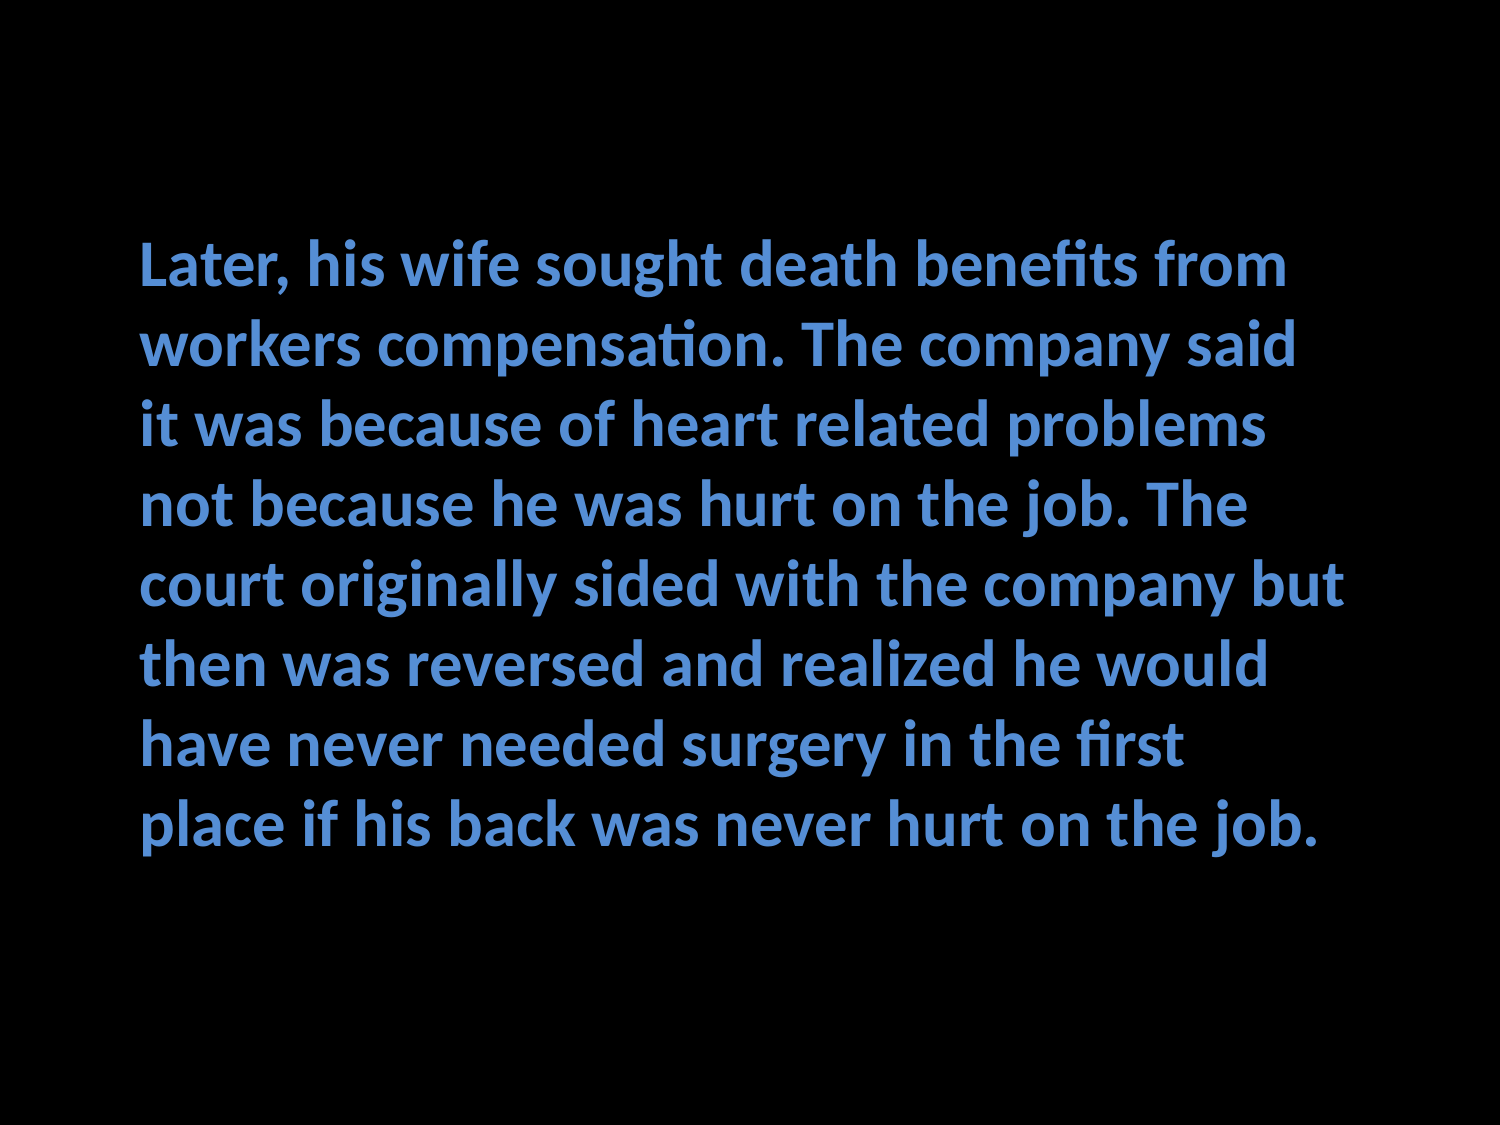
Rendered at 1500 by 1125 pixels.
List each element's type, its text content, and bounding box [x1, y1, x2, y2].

text_box Later, his wife sought death benefits from workers compensation. The company said it was because of heart related problems not because he was hurt on the job. The court originally sided with the company but then was reversed and realized he would have never needed surgery in the first place if his back was never hurt on the job. [125, 212, 1363, 867]
